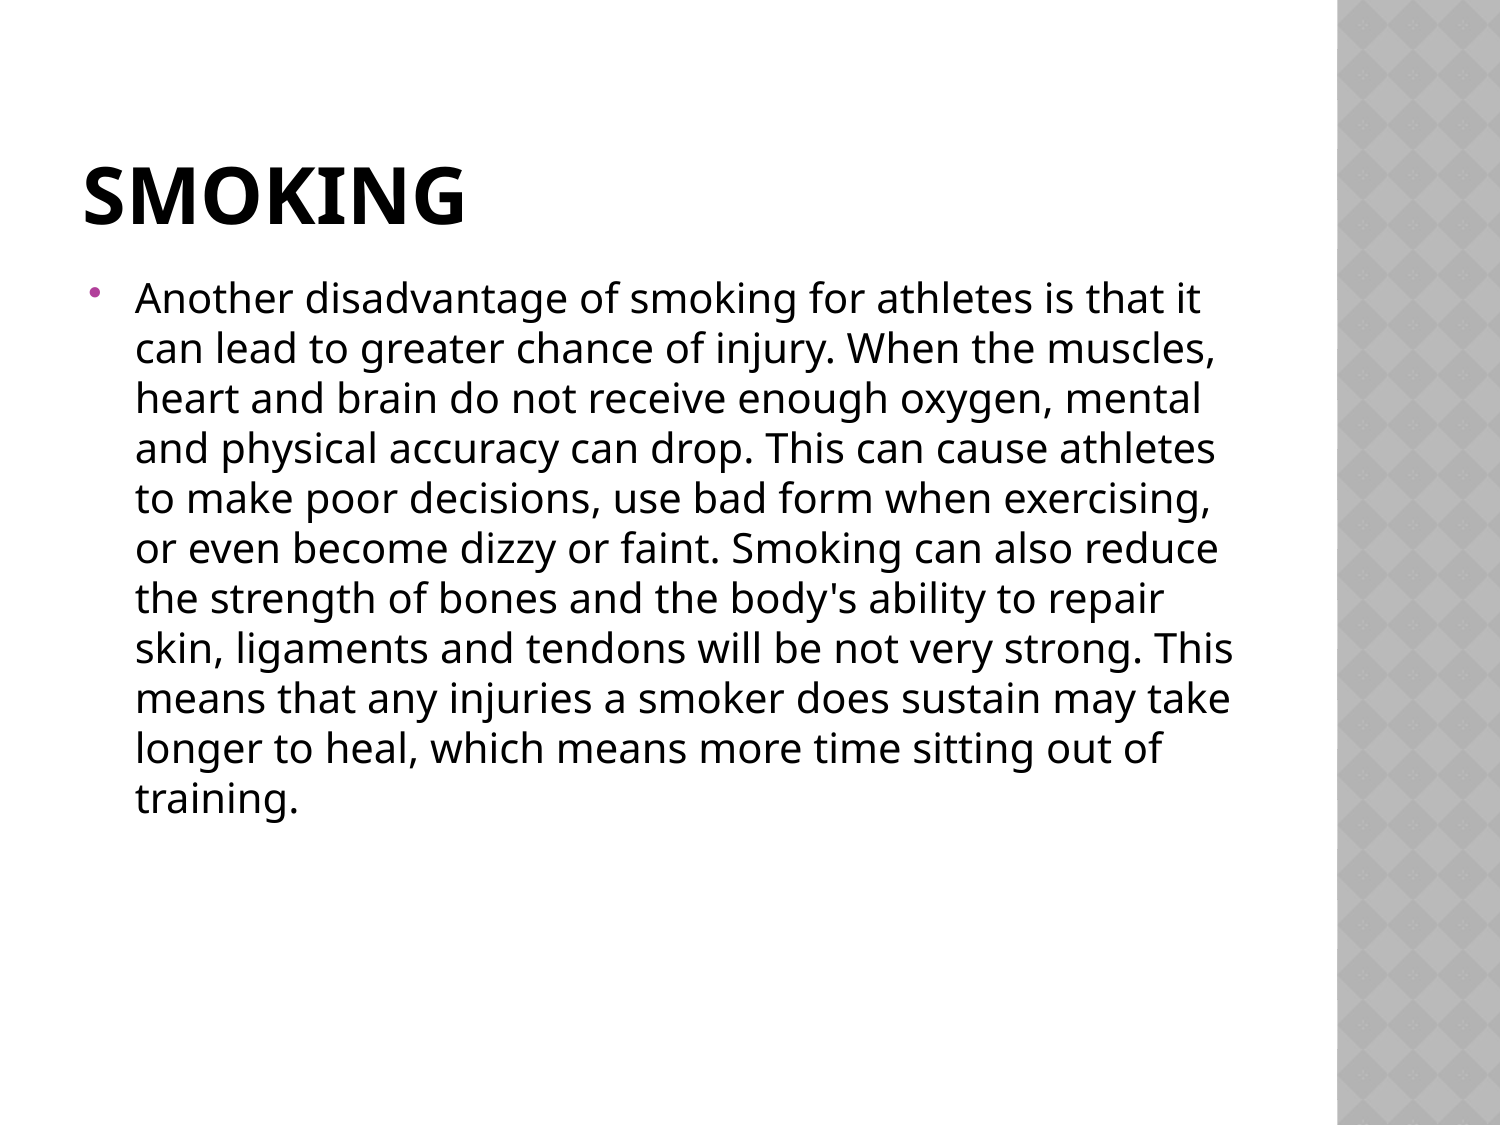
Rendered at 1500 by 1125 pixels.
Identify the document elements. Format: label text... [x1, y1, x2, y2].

list Another disadvantage of smoking for athletes is that it can lead to greater chance of injury. When the muscles, heart and brain do not receive enough oxygen, mental and physical accuracy can drop. This can cause athletes to make poor decisions, use bad form when exercising, or even become dizzy or faint. Smoking can also reduce the strength of bones and the body's ability to repair skin, ligaments and tendons will be not very strong. This means that any injuries a smoker does sustain may take longer to heal, which means more time sitting out of training. [75, 264, 1263, 959]
title smoking [75, 52, 1263, 240]
